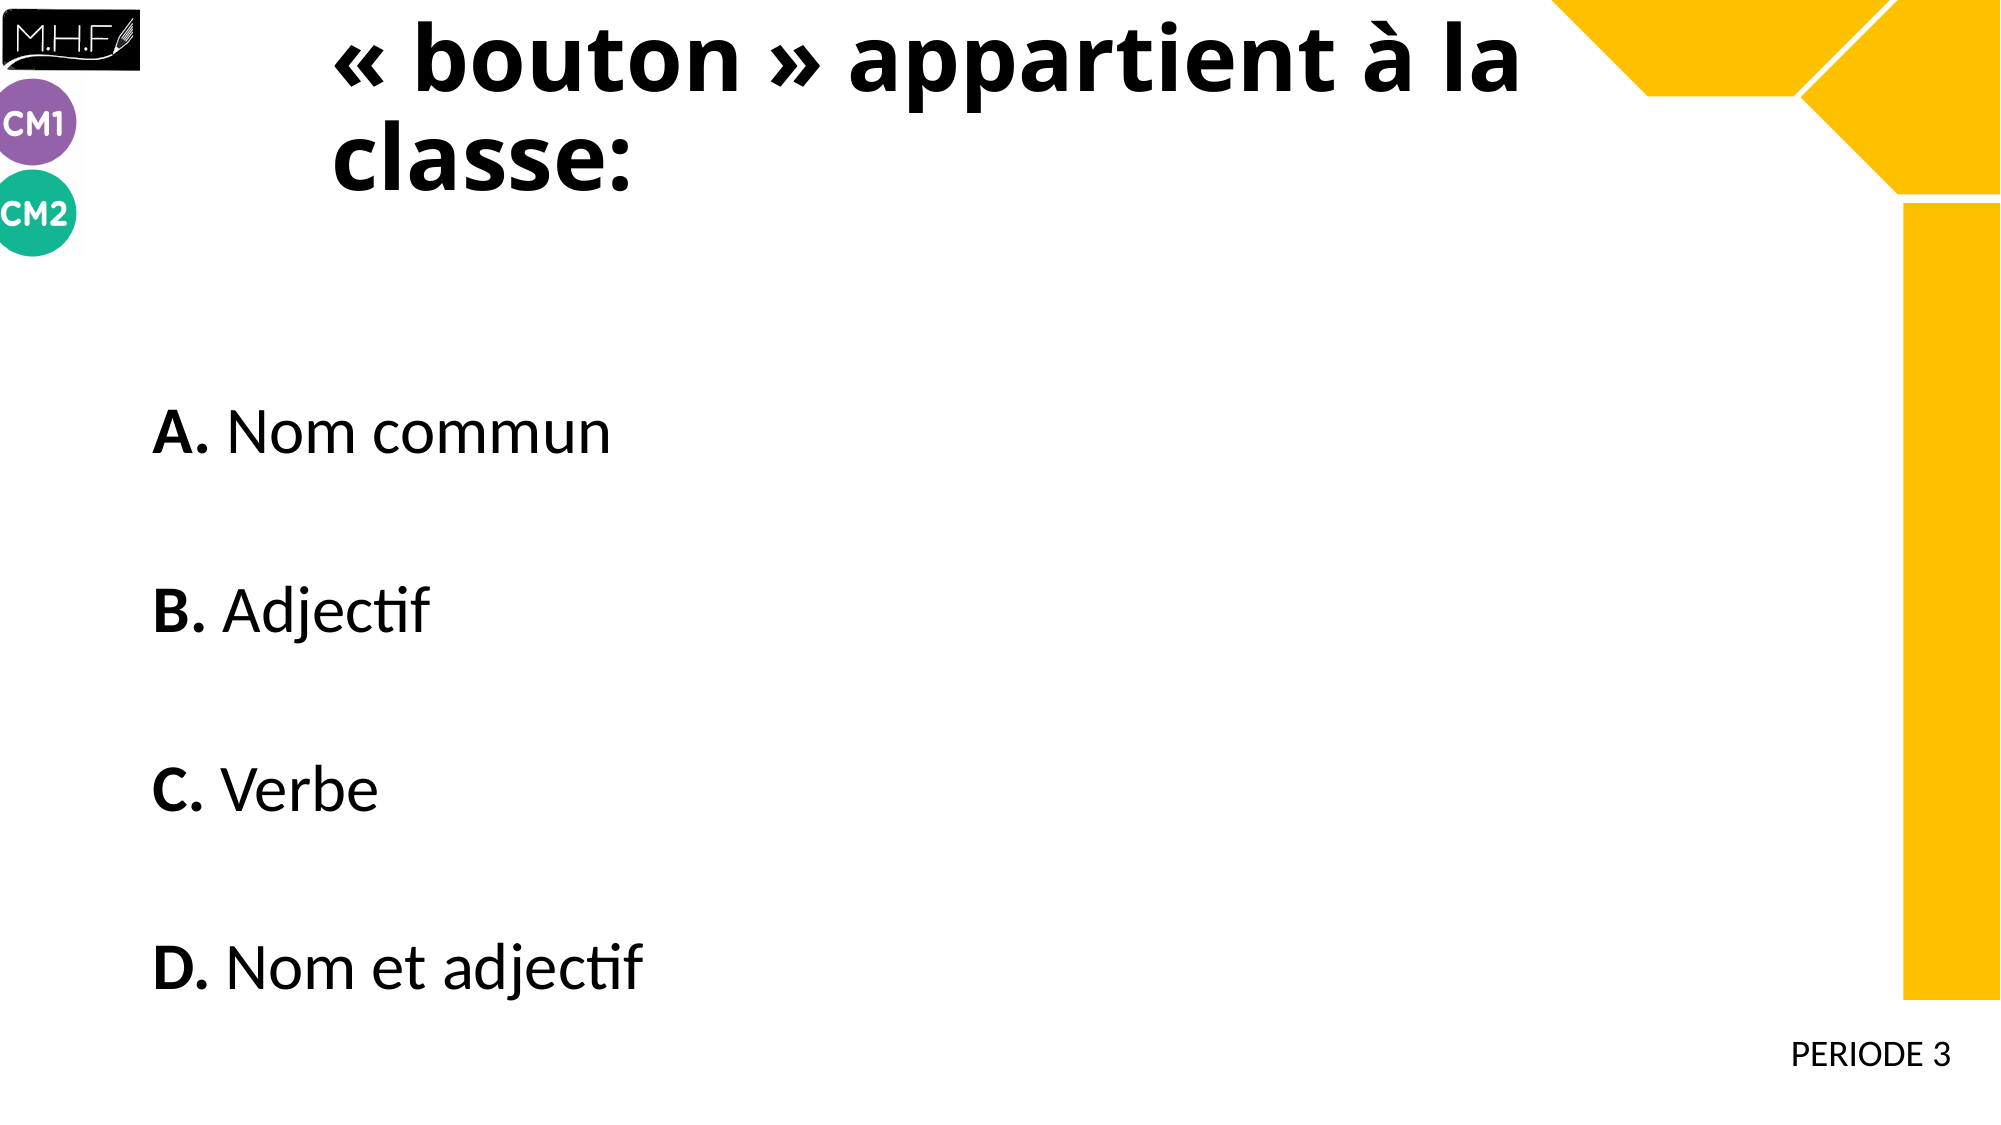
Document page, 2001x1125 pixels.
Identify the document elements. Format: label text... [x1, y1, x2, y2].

text_box [1549, 0, 1892, 98]
picture [0, 7, 140, 259]
text_box [1902, 202, 2000, 1001]
text_box PERIODE 3 [1362, 1021, 1967, 1082]
text_box [1799, 0, 2000, 196]
title « bouton » appartient à la classe: [316, 3, 1863, 221]
list A. Nom commun B. Adjectif C. Verbe D. Nom et adjectif [137, 299, 1863, 1014]
